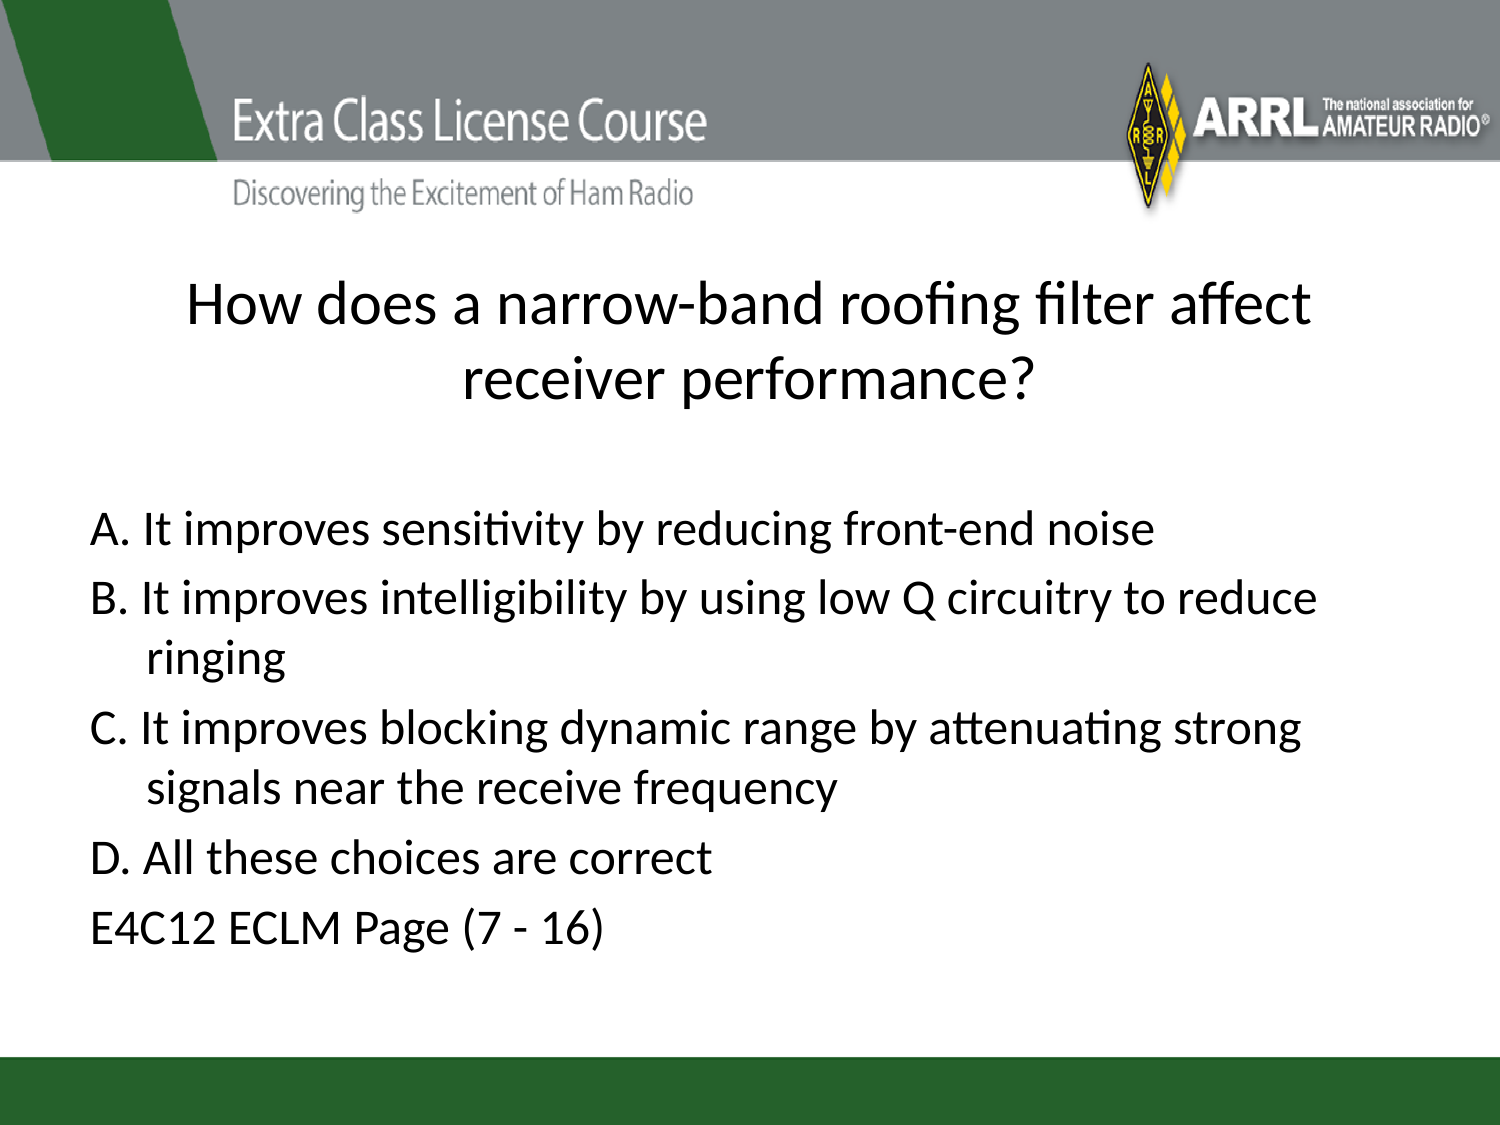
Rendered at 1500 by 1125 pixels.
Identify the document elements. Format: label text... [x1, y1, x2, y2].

title How does a narrow-band roofing filter affect receiver performance? [75, 254, 1425, 435]
list A. It improves sensitivity by reducing front-end noise B. It improves intelligibility by using low Q circuitry to reduce ringing C. It improves blocking dynamic range by attenuating strong signals near the receive frequency D. All these choices are correct E4C12 ECLM Page (7 - 16) [75, 487, 1425, 1005]
picture [0, 0, 1500, 1125]
